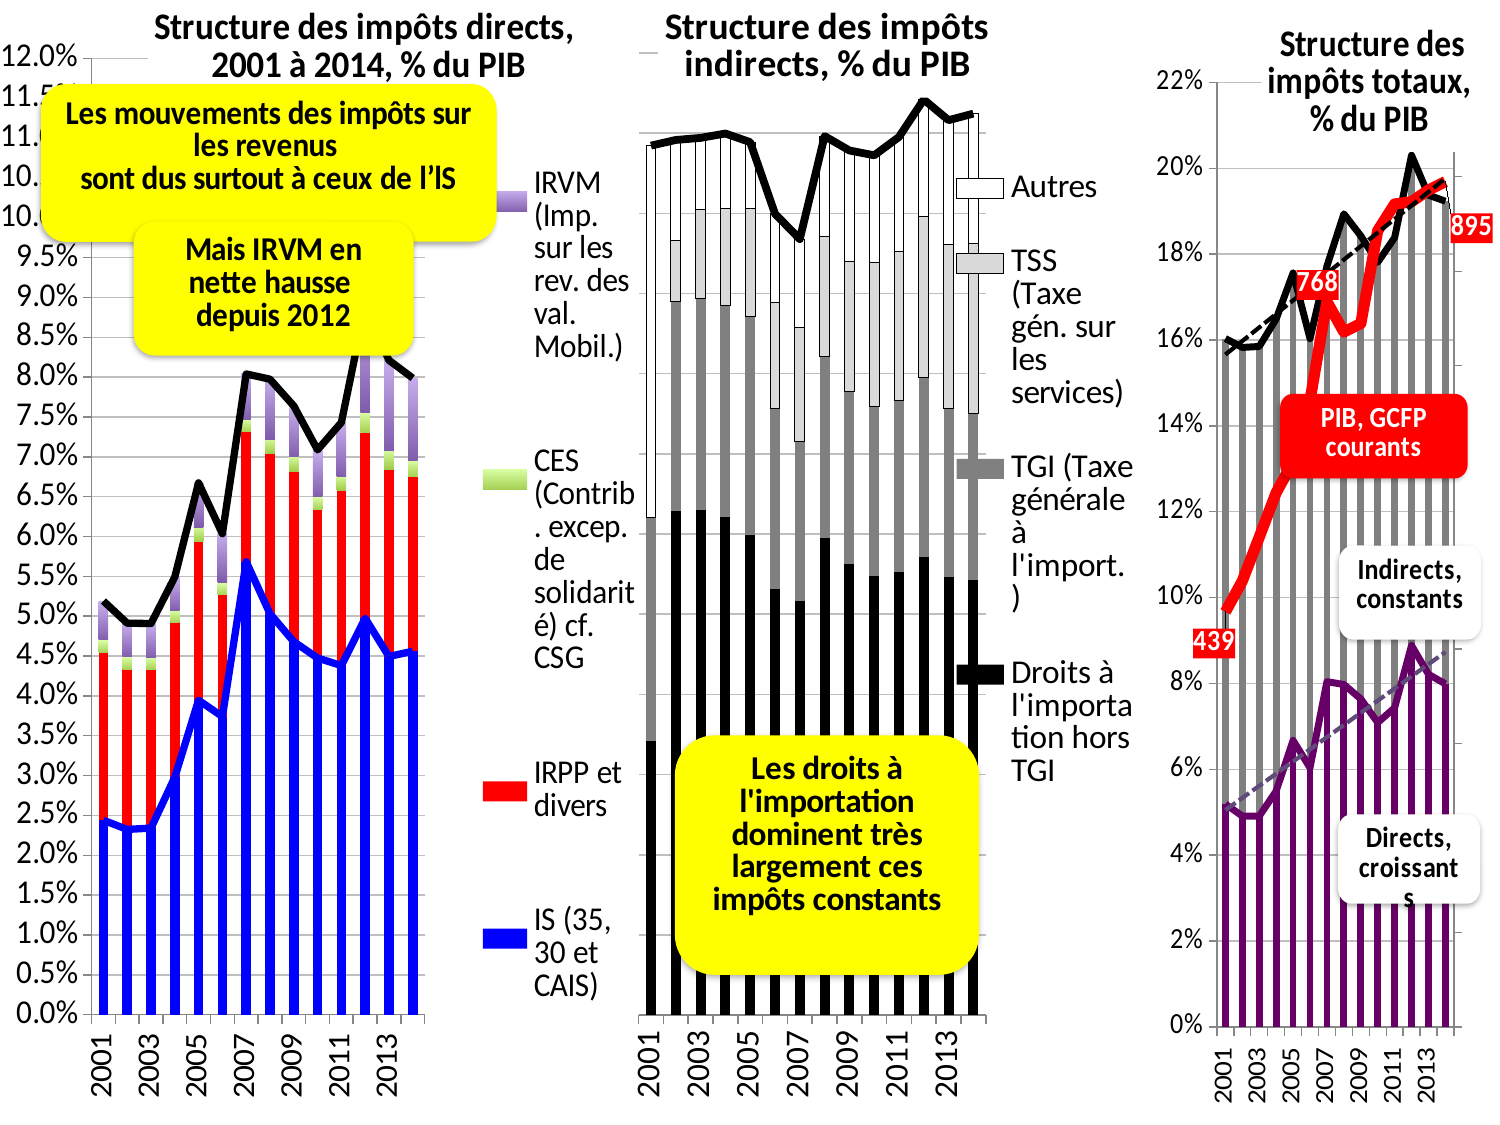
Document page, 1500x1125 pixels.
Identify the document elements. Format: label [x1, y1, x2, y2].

chart [0, 0, 1500, 1111]
